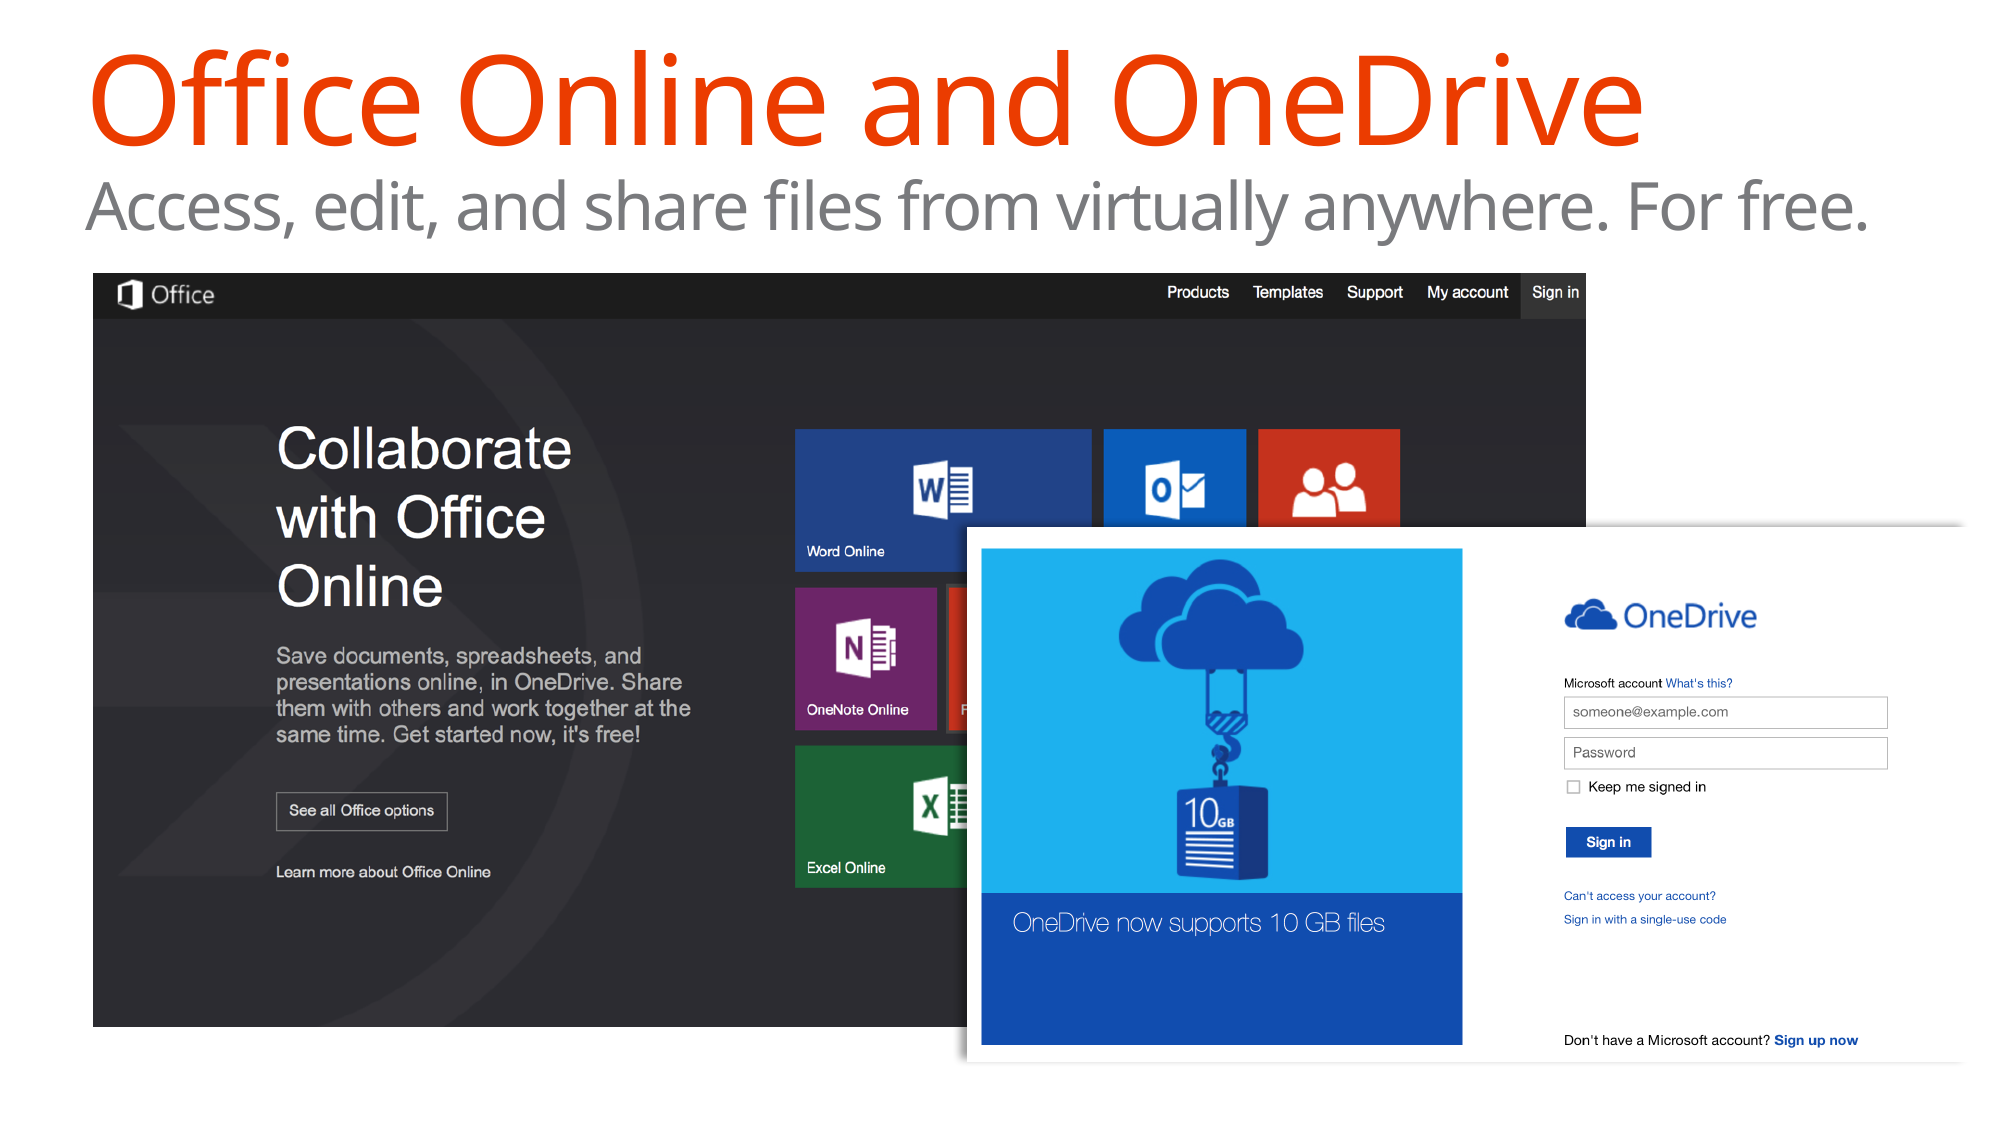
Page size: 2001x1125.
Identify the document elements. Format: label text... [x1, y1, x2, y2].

picture [92, 273, 1969, 1062]
title Office Online and OneDrive Access, edit, and share files from virtually anywhere. For free. [85, 37, 1915, 161]
